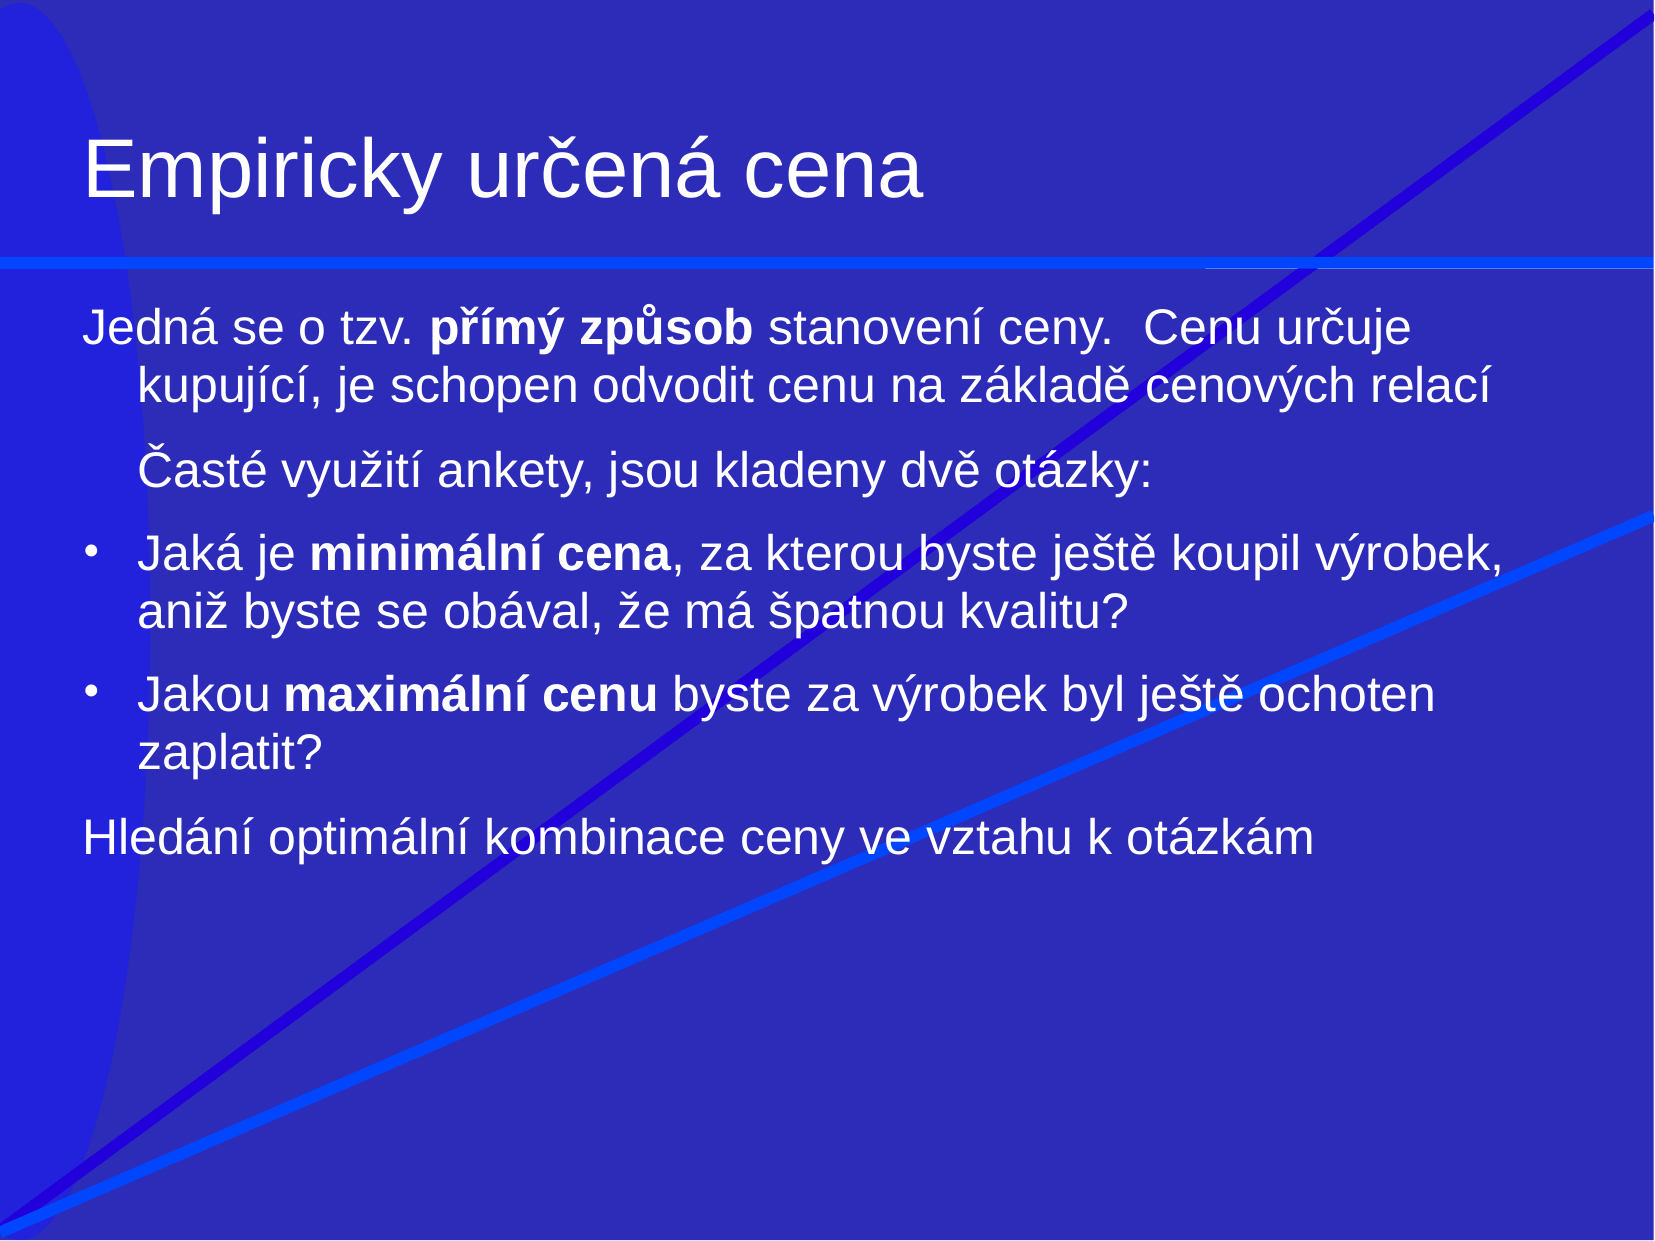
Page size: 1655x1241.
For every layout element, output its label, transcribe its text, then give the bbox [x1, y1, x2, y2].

title Empiricky určená cena [80, 67, 1574, 321]
text_box Jedná se o tzv. přímý způsob stanovení ceny. Cenu určuje kupující, je schopen odvodit cenu na základě cenových relací Časté využití ankety, jsou kladeny dvě otázky: Jaká je minimální cena, za kterou byste ještě koupil výrobek, aniž byste se obával, že má špatnou kvalitu? Jakou maximální cenu byste za výrobek byl ještě ochoten zaplatit? Hledání optimální kombinace ceny ve vztahu k otázkám [80, 296, 1507, 865]
